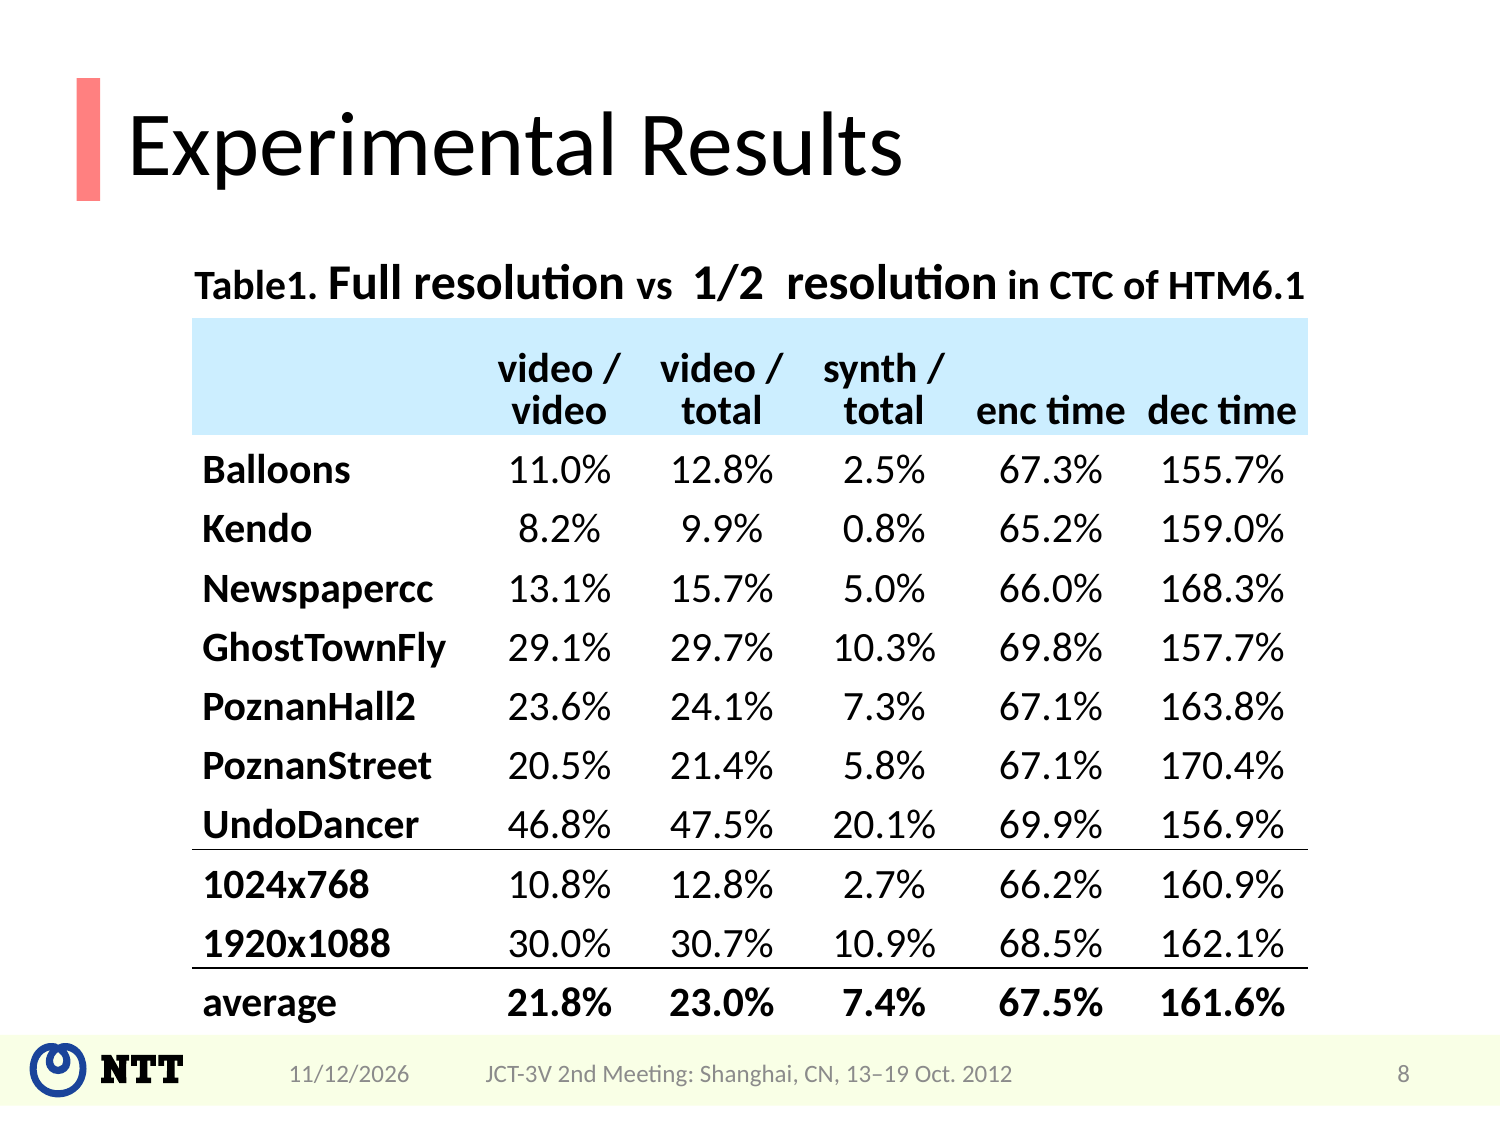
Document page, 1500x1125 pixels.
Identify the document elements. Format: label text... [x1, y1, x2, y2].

table_cell Newspapercc [192, 553, 478, 613]
table_cell 67.1% [965, 672, 1137, 731]
table_cell 12.8% [641, 435, 803, 494]
table_cell 23.6% [478, 672, 641, 731]
table_cell 30.7% [641, 909, 803, 967]
table_cell 0.8% [803, 494, 965, 553]
table_cell 7.3% [803, 672, 965, 731]
table_cell 23.0% [641, 969, 803, 1027]
table_cell 67.3% [965, 435, 1137, 494]
table_cell 47.5% [641, 790, 803, 849]
table_cell 10.8% [478, 850, 641, 909]
table_cell 67.5% [965, 969, 1137, 1027]
table_cell 160.9% [1137, 850, 1308, 909]
table_cell 69.8% [965, 613, 1137, 672]
table_cell 5.8% [803, 731, 965, 790]
table_cell average [192, 969, 478, 1027]
table_cell 24.1% [641, 672, 803, 731]
table_cell 168.3% [1137, 553, 1308, 613]
table_cell Kendo [192, 494, 478, 553]
table_cell 9.9% [641, 494, 803, 553]
table_cell 29.7% [641, 613, 803, 672]
table_cell 15.7% [641, 553, 803, 613]
table_cell 163.8% [1137, 672, 1308, 731]
footer JCT-3V 2nd Meeting: Shanghai, CN, 13–19 Oct. 2012 [454, 1042, 1046, 1103]
table_header [192, 318, 478, 435]
table_cell UndoDancer [192, 790, 478, 849]
table_header enc time [965, 318, 1137, 435]
table_cell 29.1% [478, 613, 641, 672]
table_cell 1024x768 [192, 850, 478, 909]
table_cell 20.1% [803, 790, 965, 849]
table_cell 21.4% [641, 731, 803, 790]
table_cell 30.0% [478, 909, 641, 967]
table_cell 162.1% [1137, 909, 1308, 967]
table_cell 68.5% [965, 909, 1137, 967]
table_cell GhostTownFly [192, 613, 478, 672]
table_cell PoznanStreet [192, 731, 478, 790]
table_cell 170.4% [1137, 731, 1308, 790]
table_cell 10.9% [803, 909, 965, 967]
table_cell 1920x1088 [192, 909, 478, 967]
table_cell 46.8% [478, 790, 641, 849]
table_cell 7.4% [803, 969, 965, 1027]
table_cell Balloons [192, 435, 478, 494]
table_cell 12.8% [641, 850, 803, 909]
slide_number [75, 1042, 425, 1103]
table_cell 66.2% [965, 850, 1137, 909]
table_cell 8.2% [478, 494, 641, 553]
table_cell 155.7% [1137, 435, 1308, 494]
table_cell 20.5% [478, 731, 641, 790]
table_header video / total [641, 318, 803, 435]
table_cell 69.9% [965, 790, 1137, 849]
table_cell 66.0% [965, 553, 1137, 613]
table_cell 10.3% [803, 613, 965, 672]
title Experimental Results [112, 45, 1425, 233]
table_cell 13.1% [478, 553, 641, 613]
table_cell 2.7% [803, 850, 965, 909]
table_cell PoznanHall2 [192, 672, 478, 731]
table_cell 159.0% [1137, 494, 1308, 553]
table_header video / video [478, 318, 641, 435]
table_cell 157.7% [1137, 613, 1308, 672]
table_cell 2.5% [803, 435, 965, 494]
table_header synth / total [803, 318, 965, 435]
table_cell 5.0% [803, 553, 965, 613]
text_box Table1. Full resolution vs 1/2 resolution in CTC of HTM6.1 [41, 242, 1459, 318]
table_cell 67.1% [965, 731, 1137, 790]
table_cell 156.9% [1137, 790, 1308, 849]
table_cell 65.2% [965, 494, 1137, 553]
table_cell 21.8% [478, 969, 641, 1027]
slide_number 8 [1074, 1042, 1425, 1103]
table_cell 11.0% [478, 435, 641, 494]
table_cell 161.6% [1137, 969, 1308, 1027]
table_header dec time [1137, 318, 1308, 435]
